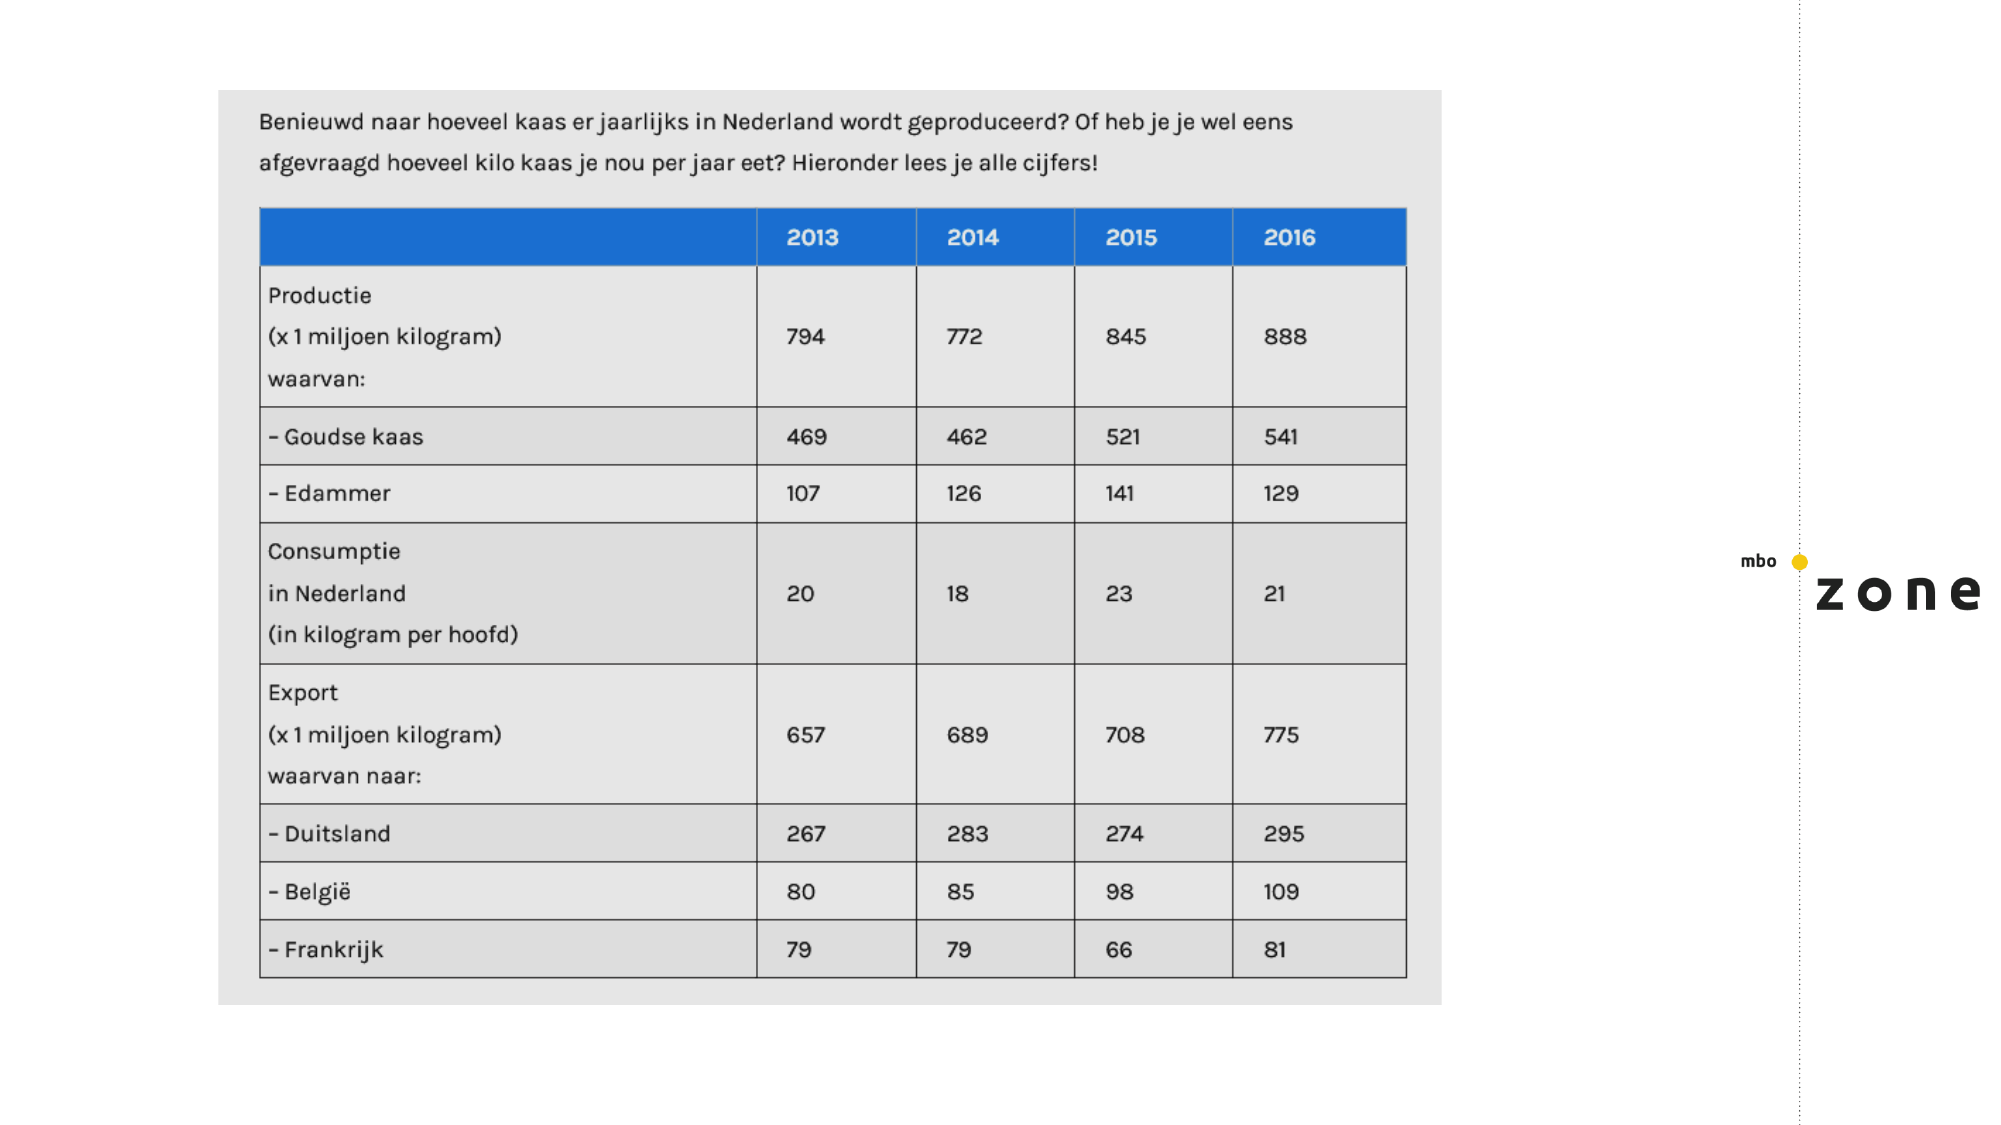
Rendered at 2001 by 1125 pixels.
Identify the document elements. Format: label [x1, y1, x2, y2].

picture [1596, 0, 2001, 1125]
picture [218, 90, 1442, 1005]
